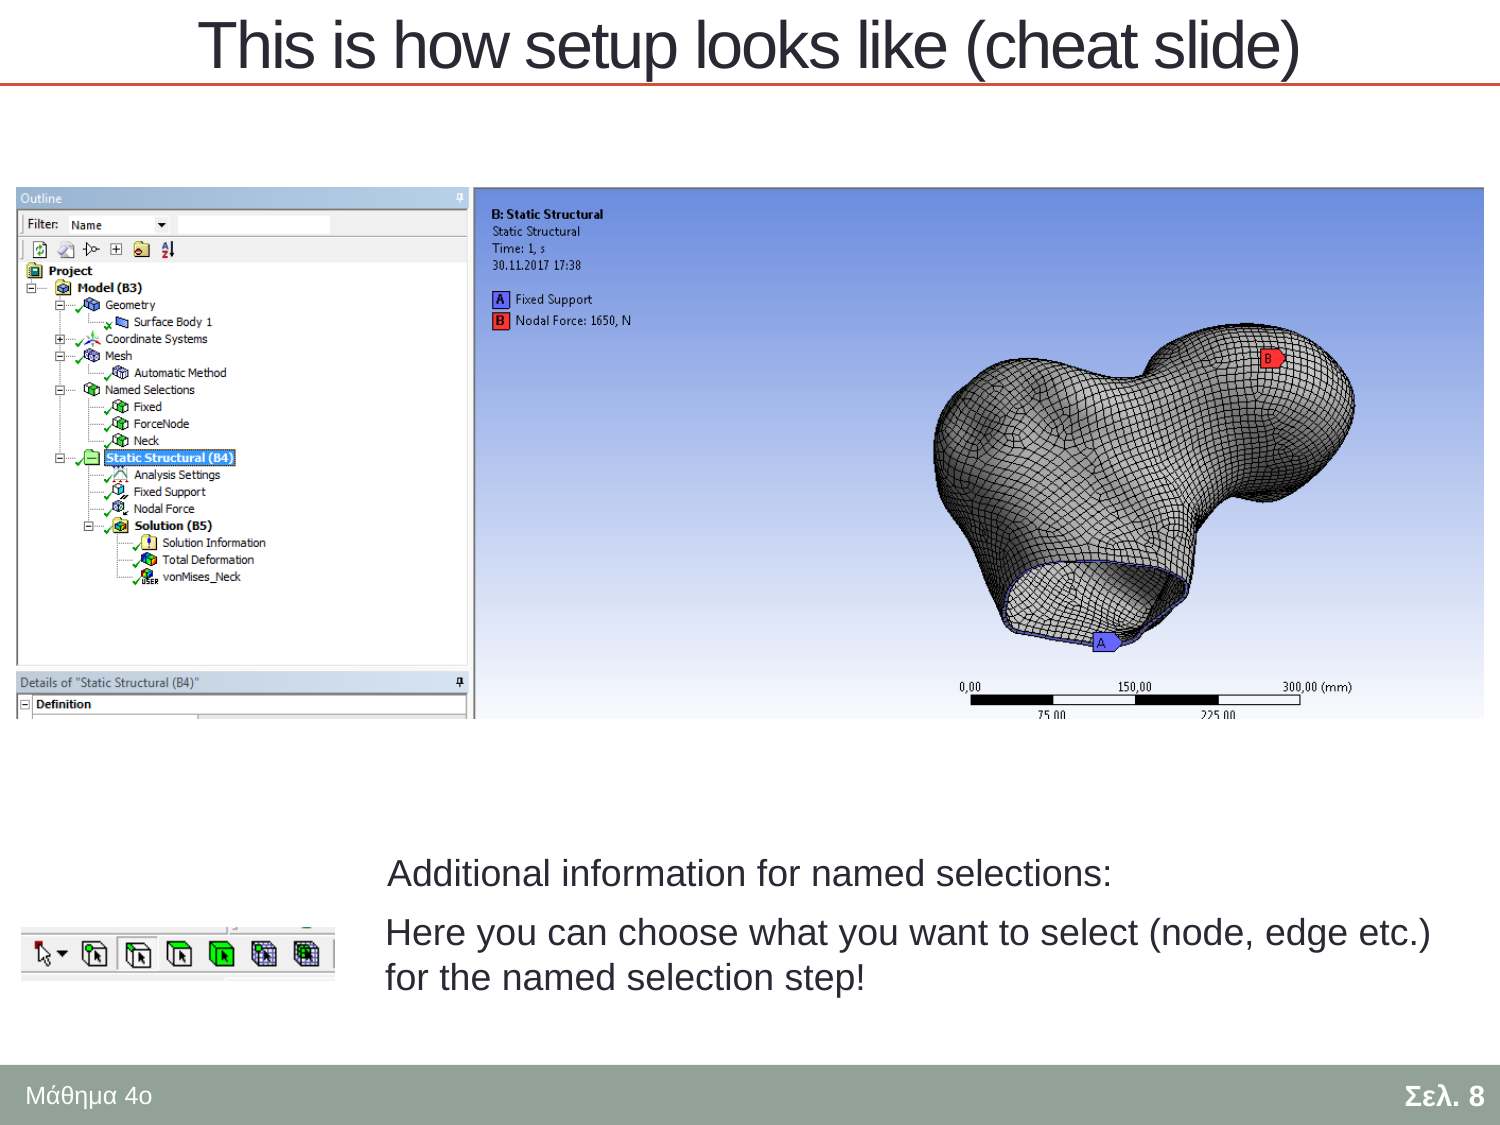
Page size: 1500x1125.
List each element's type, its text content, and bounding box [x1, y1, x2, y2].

picture [21, 926, 335, 981]
picture [16, 187, 1484, 719]
title This is how setup looks like (cheat slide) [0, 0, 1500, 85]
slide_number Σελ. 8 [1250, 1068, 1500, 1122]
text_box Here you can choose what you want to select (node, edge etc.) for the named selection step! [370, 900, 1447, 1006]
text_box Additional information for named selections: [372, 841, 1128, 902]
